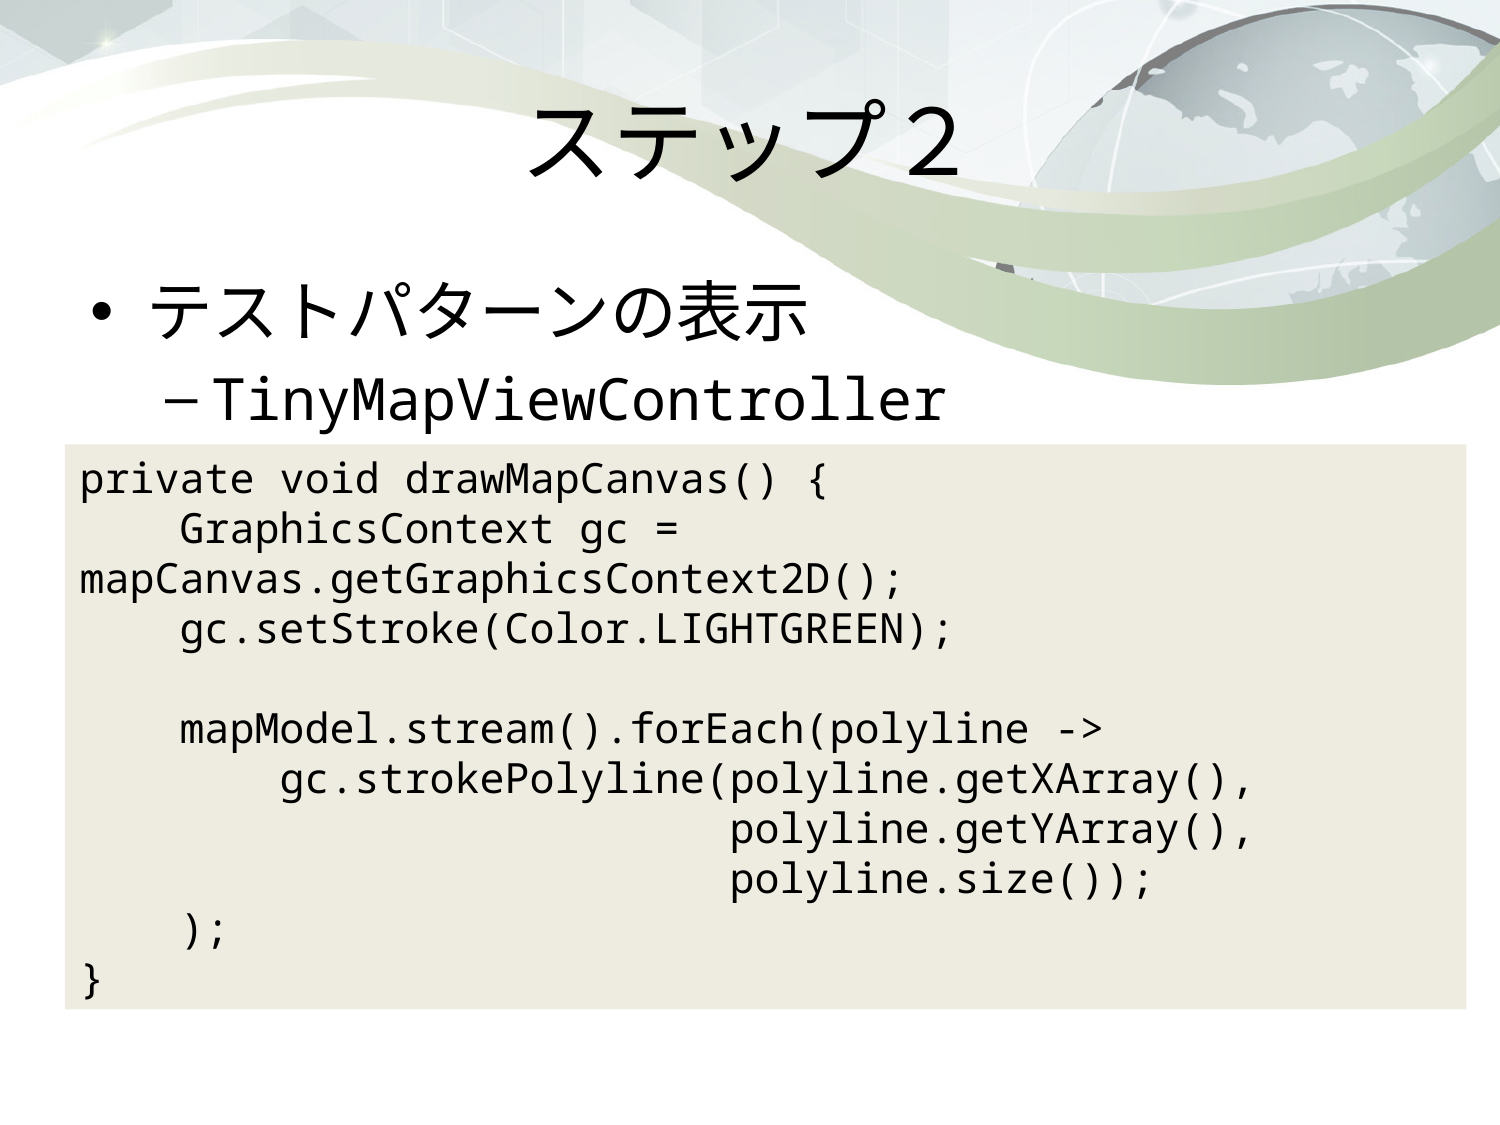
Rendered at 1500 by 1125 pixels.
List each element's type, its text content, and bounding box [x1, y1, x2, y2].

list テストパターンの表示 TinyMapViewController [75, 262, 1425, 444]
title ステップ２ [75, 45, 1425, 233]
text_box private void drawMapCanvas() { GraphicsContext gc = mapCanvas.getGraphicsContext2D(); gc.setStroke(Color.LIGHTGREEN); mapModel.stream().forEach(polyline -> gc.strokePolyline(polyline.getXArray(), polyline.getYArray(), polyline.size()); ); } [64, 444, 1467, 1010]
